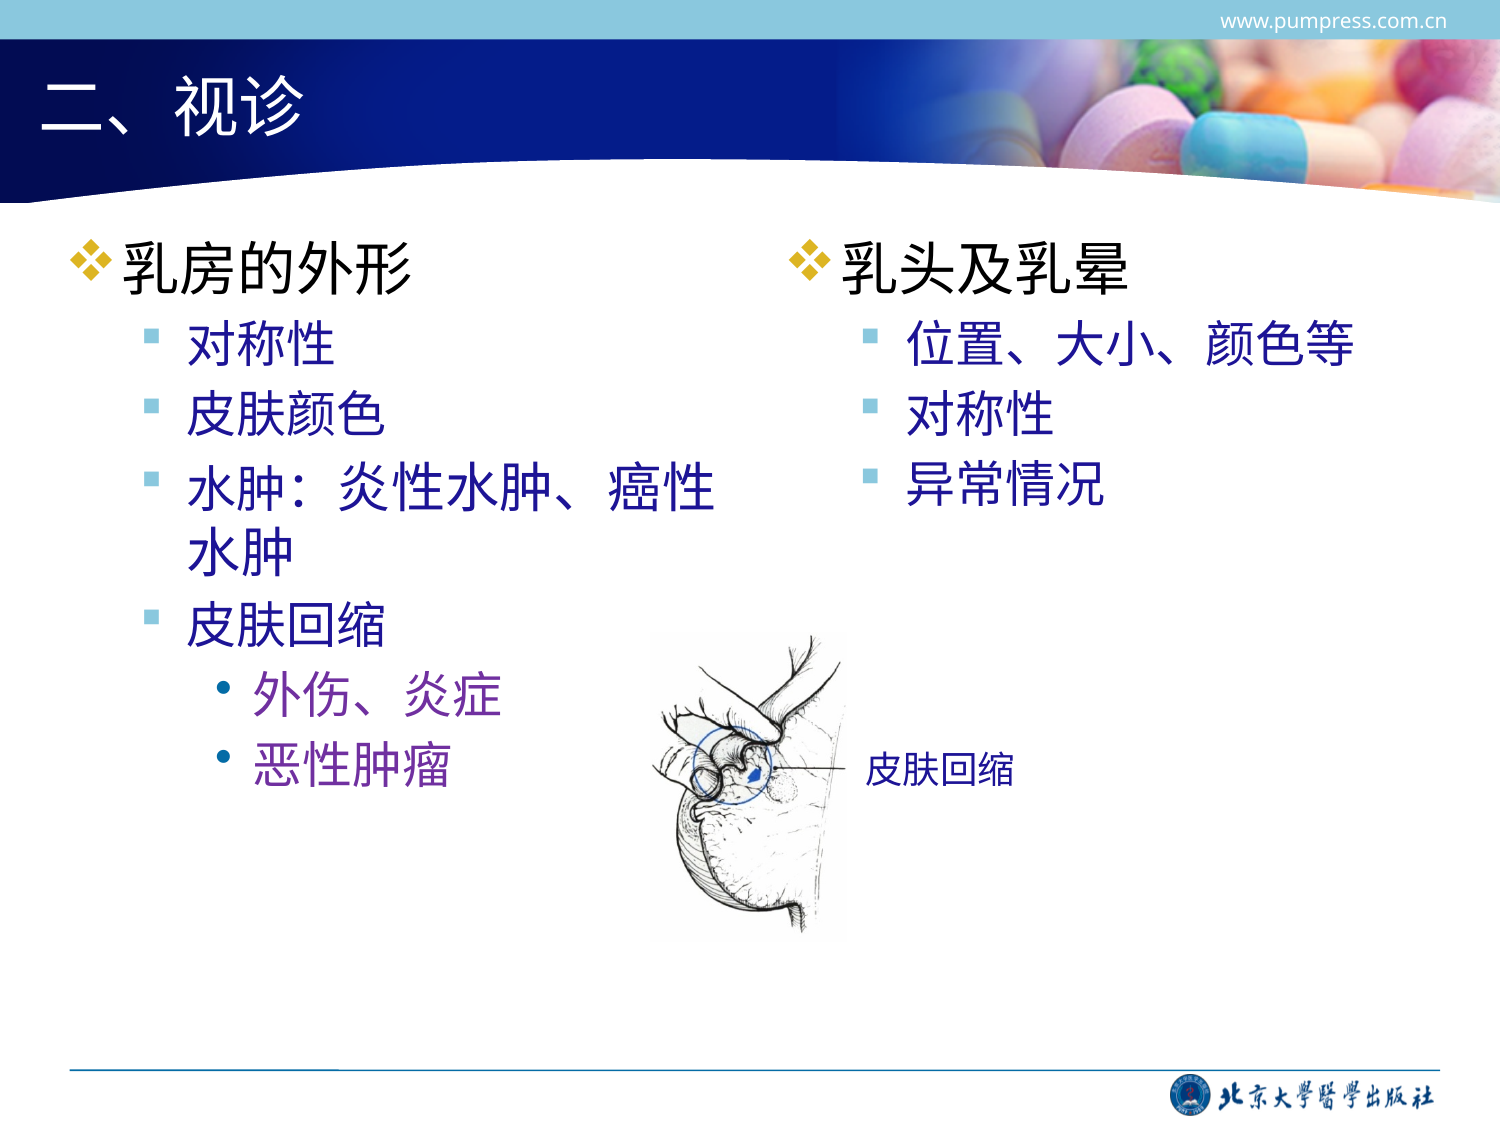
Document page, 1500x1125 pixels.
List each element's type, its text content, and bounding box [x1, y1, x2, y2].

title 二、视诊 [23, 58, 1349, 152]
list 乳房的外形 对称性 皮肤颜色 水肿：炎性水肿、癌性水肿 皮肤回缩 外伤、炎症 恶性肿瘤 [49, 224, 745, 1026]
slide_number www.pumpress.com.cn [1024, 0, 1463, 38]
picture [0, 40, 1500, 203]
picture [649, 632, 847, 942]
picture [1170, 1074, 1436, 1118]
list 乳头及乳晕 位置、大小、颜色等 对称性 异常情况 [768, 224, 1463, 1026]
text_box 皮肤回缩 [851, 738, 1031, 798]
